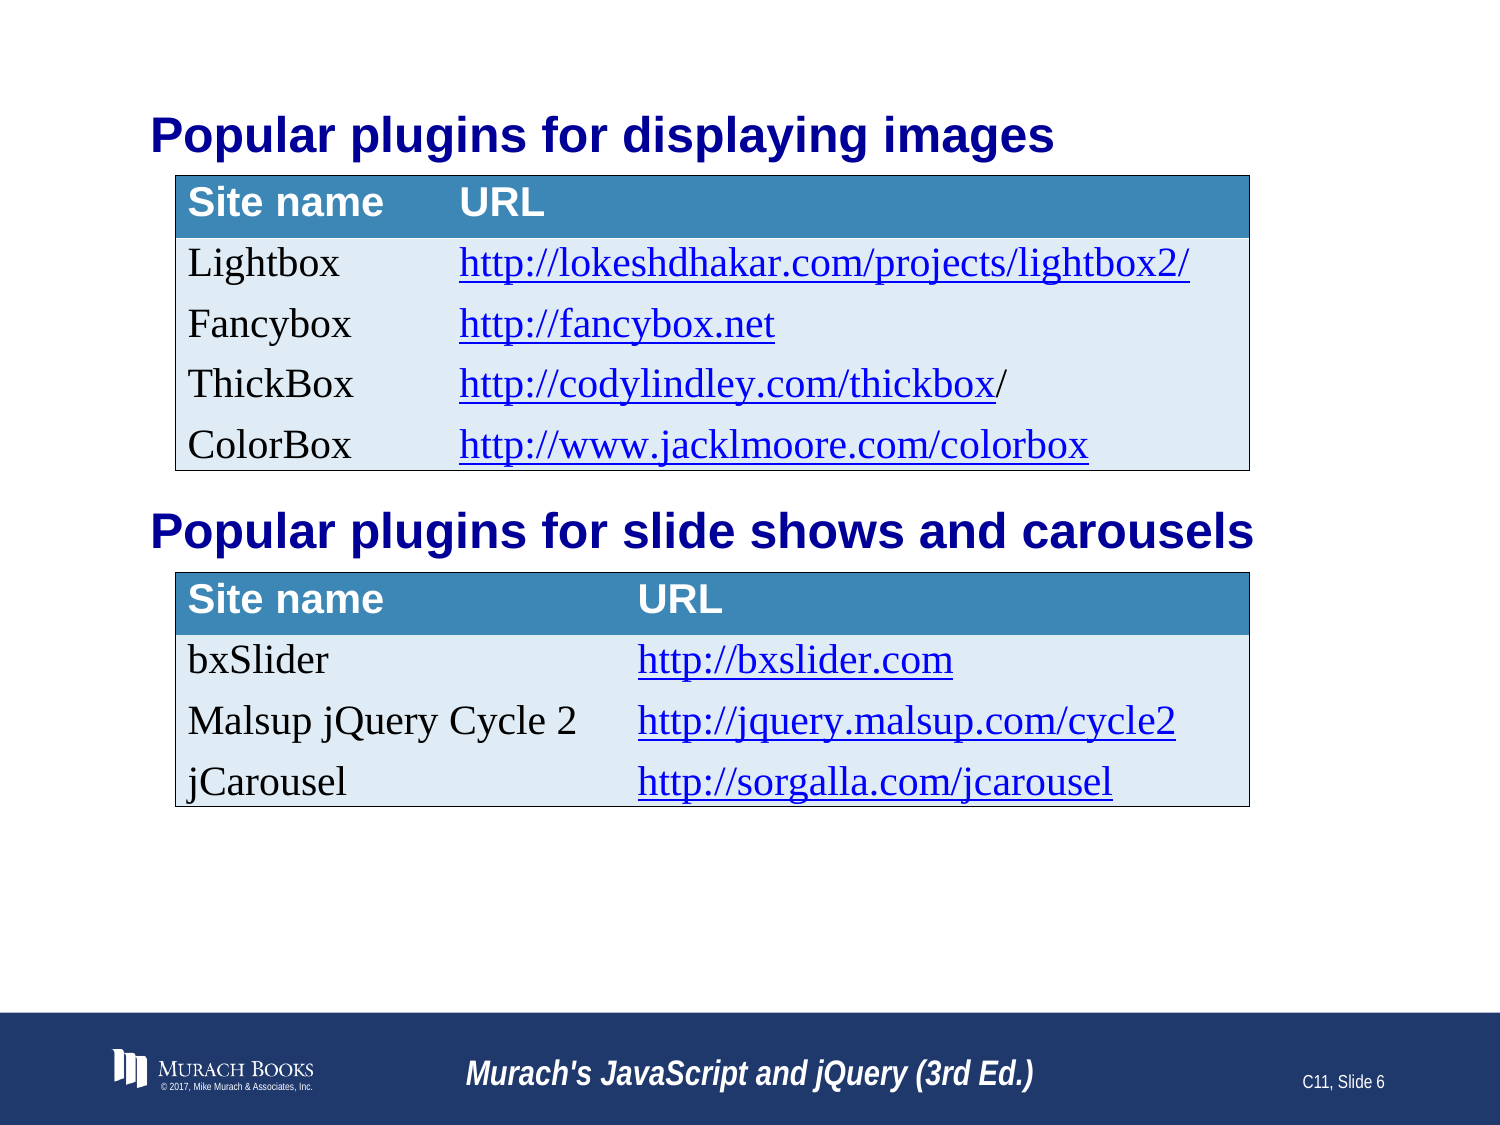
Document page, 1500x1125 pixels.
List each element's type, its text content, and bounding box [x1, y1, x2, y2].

footer © 2017, Mike Murach & Associates, Inc. [12, 1025, 463, 1100]
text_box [149, 162, 1350, 820]
title Popular plugins for displaying images [150, 102, 1350, 161]
slide_number Murach's JavaScript and jQuery (3rd Ed.) [463, 1025, 1050, 1100]
slide_number C11, Slide 6 [1087, 1025, 1400, 1100]
